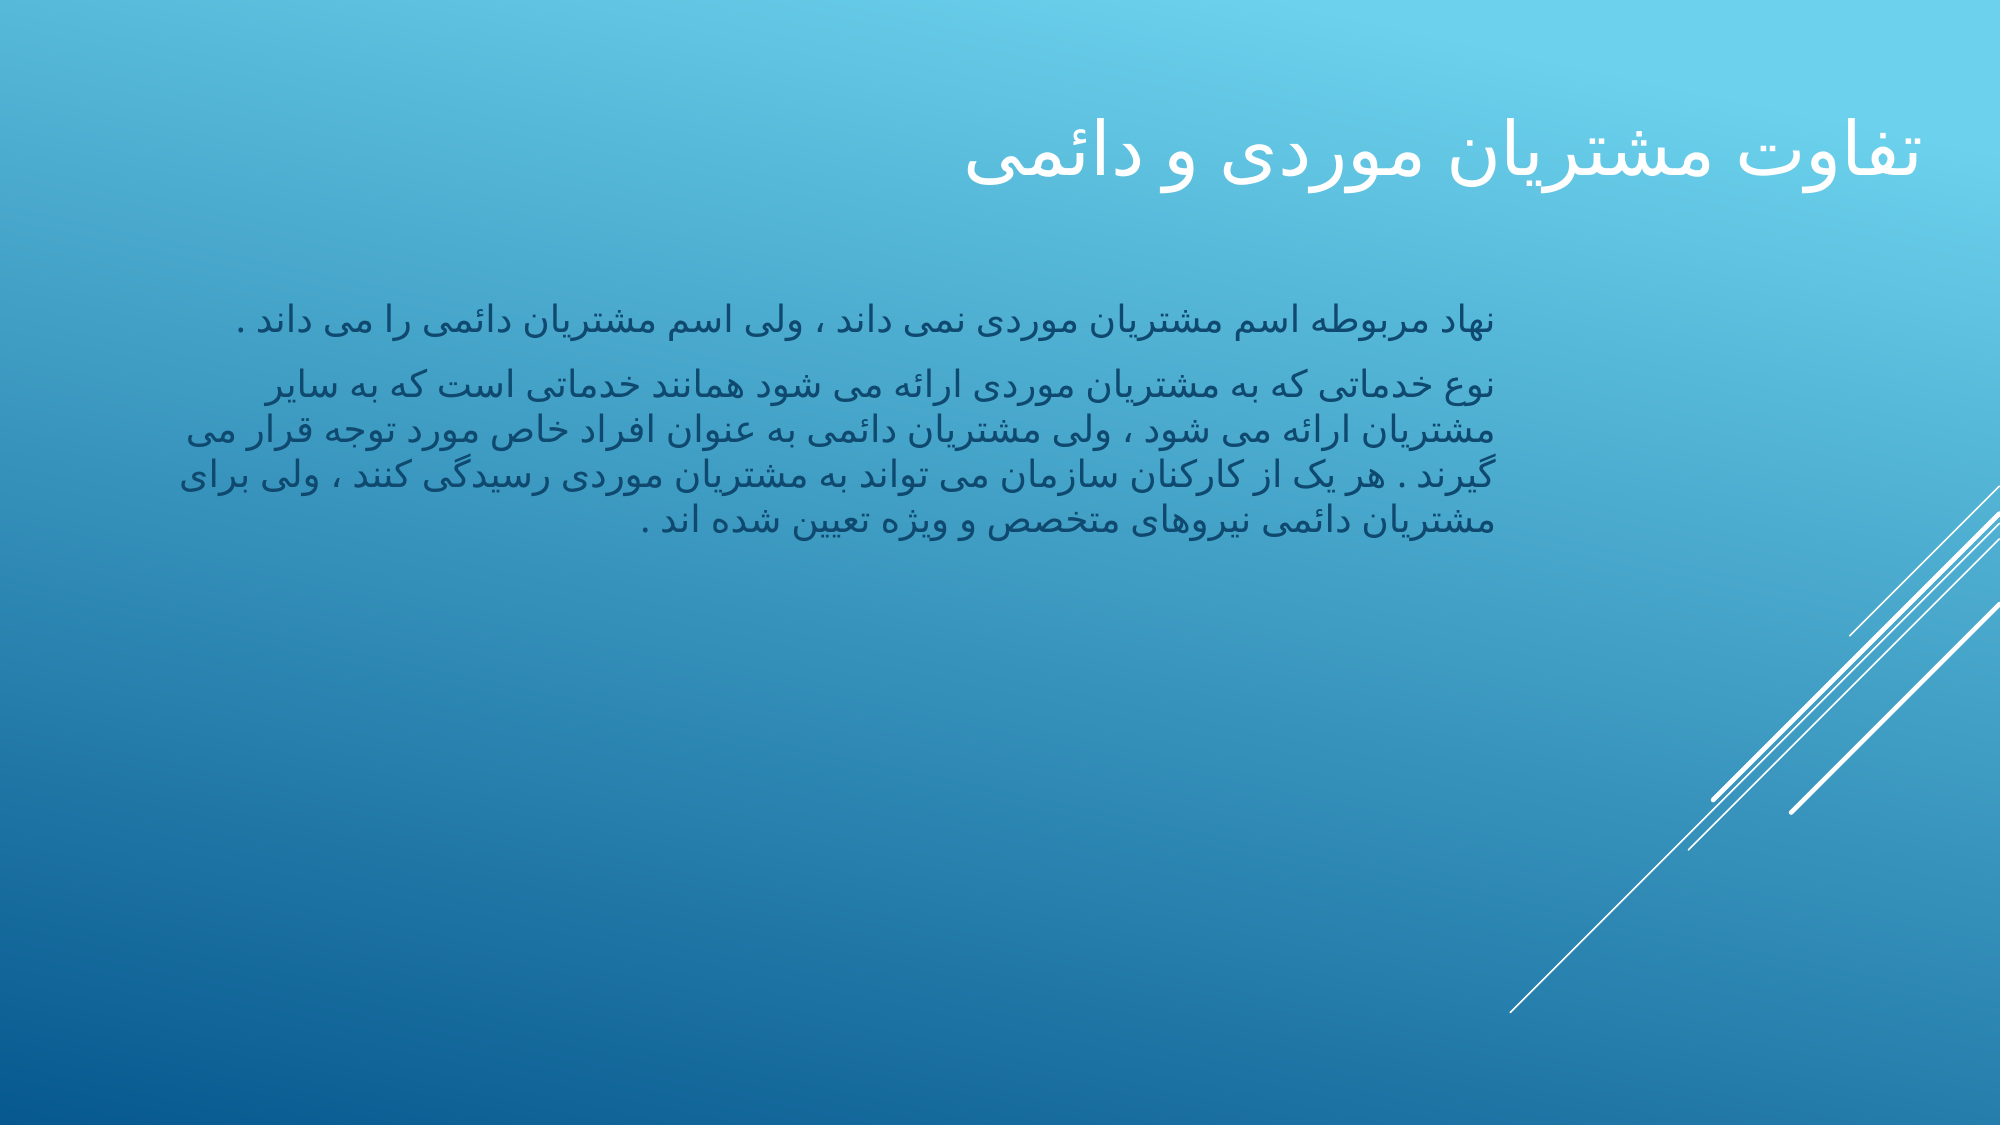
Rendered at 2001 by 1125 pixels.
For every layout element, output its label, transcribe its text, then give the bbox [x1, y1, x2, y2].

title تفاوت مشتریان موردی و دائمی [539, 77, 1940, 199]
list نهاد مربوطه اسم مشتریان موردی نمی داند ، ولی اسم مشتریان دائمی را می داند . نوع خدماتی که به مشتریان موردی ارائه می شود همانند خدماتی است که به سایر مشتریان ارائه می شود ، ولی مشتریان دائمی به عنوان افراد خاص مورد توجه قرار می گیرند . هر یک از کارکنان سازمان می تواند به مشتریان موردی رسیدگی کنند ، ولی برای مشتریان دائمی نیروهای متخصص و ویژه تعیین شده اند . [112, 287, 1513, 966]
